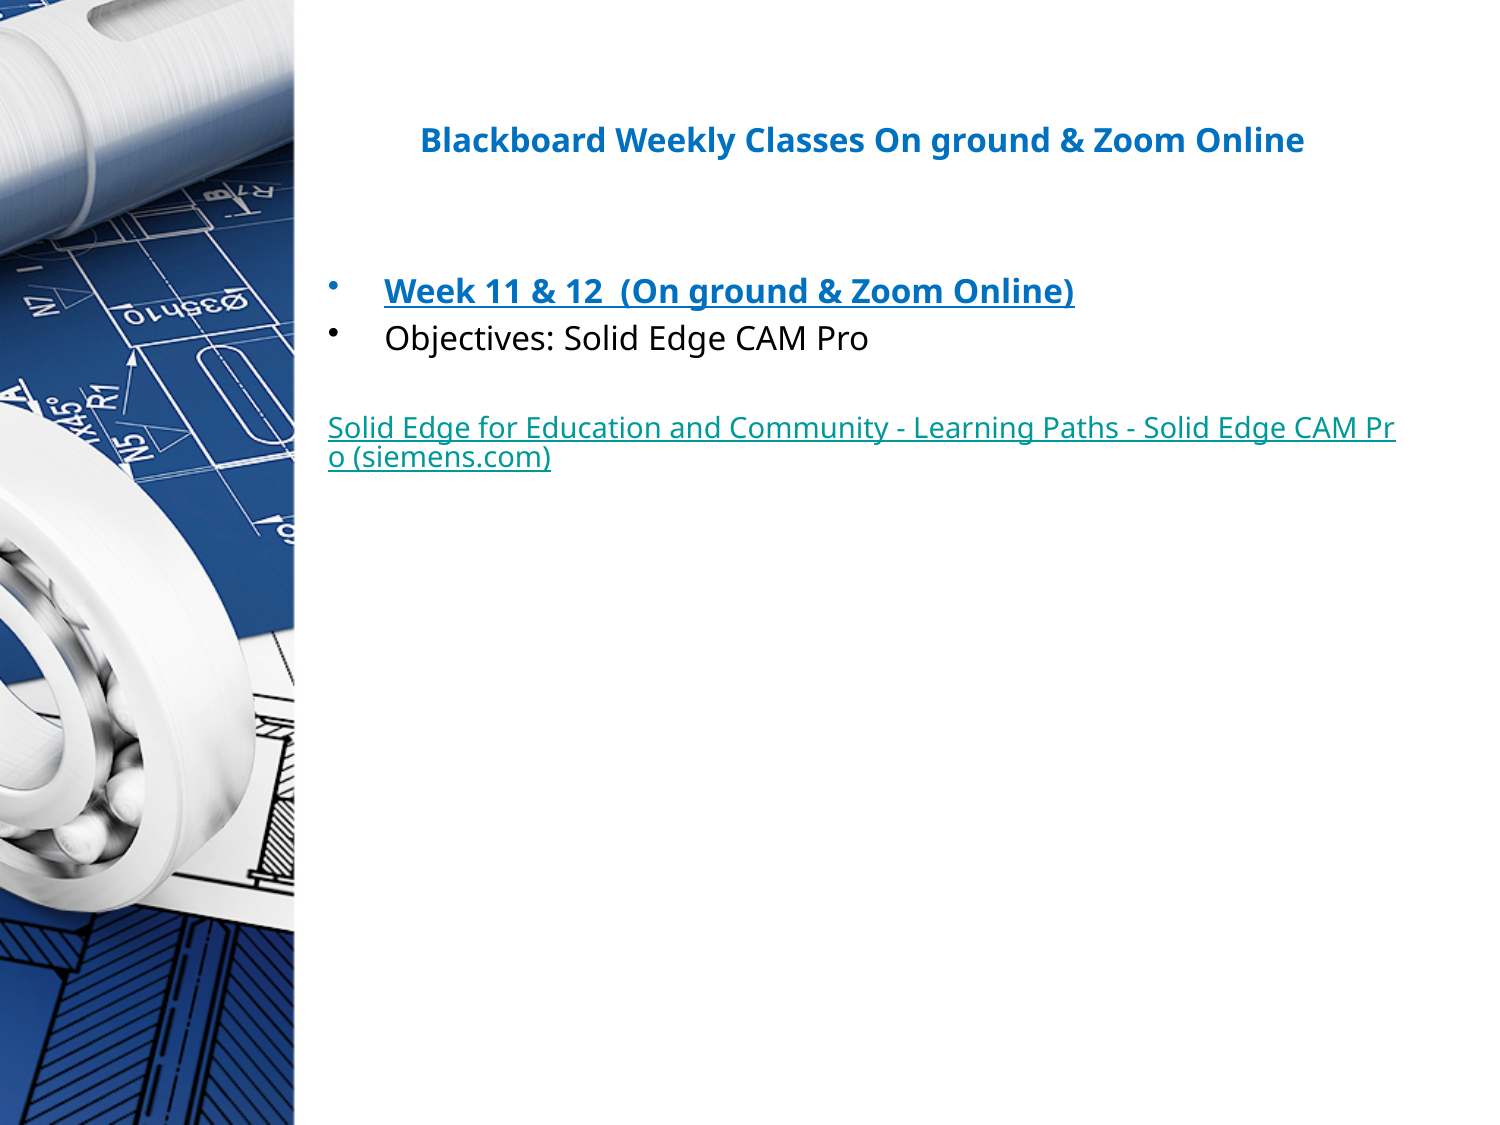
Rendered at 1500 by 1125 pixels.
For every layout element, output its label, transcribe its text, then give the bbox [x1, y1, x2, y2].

picture [0, 0, 1500, 1125]
title Blackboard Weekly Classes On ground & Zoom Online [312, 45, 1414, 233]
list Week 11 & 12 (On ground & Zoom Online) Objectives: Solid Edge CAM Pro Solid Edge for Education and Community - Learning Paths - Solid Edge CAM Pro (siemens.com) [312, 262, 1425, 1005]
